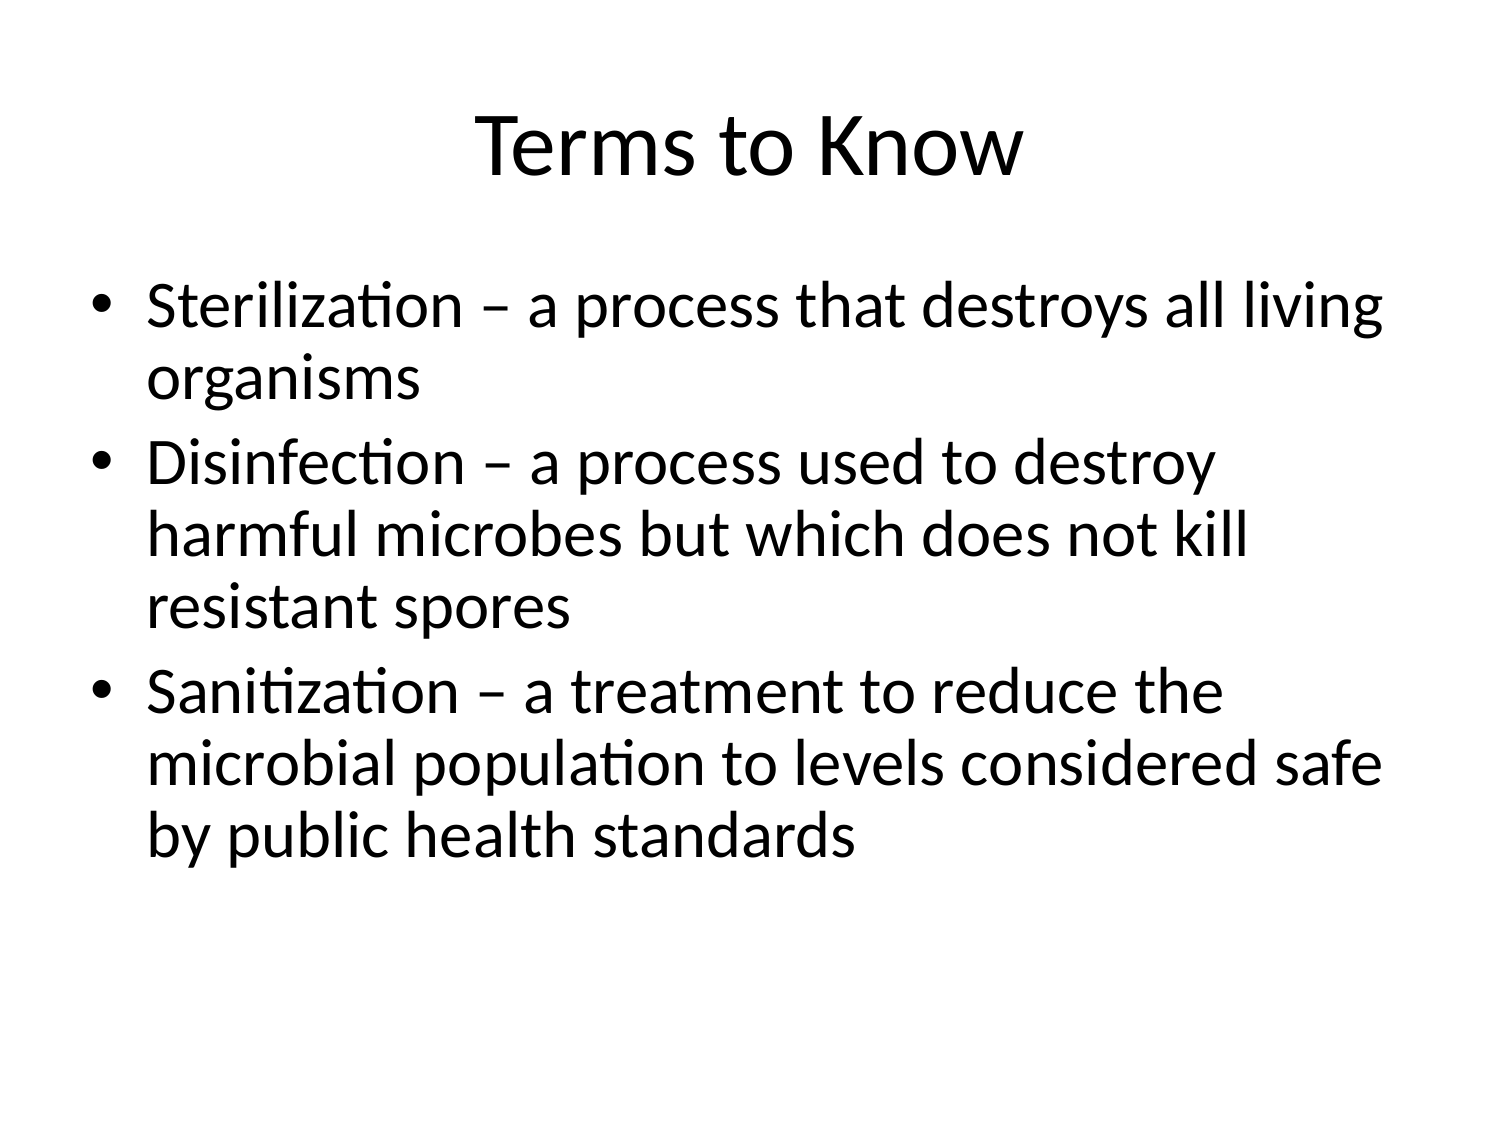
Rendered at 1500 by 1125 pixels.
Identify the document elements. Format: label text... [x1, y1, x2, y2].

title Terms to Know [75, 45, 1425, 233]
list Sterilization – a process that destroys all living organisms Disinfection – a process used to destroy harmful microbes but which does not kill resistant spores Sanitization – a treatment to reduce the microbial population to levels considered safe by public health standards [75, 262, 1425, 1005]
